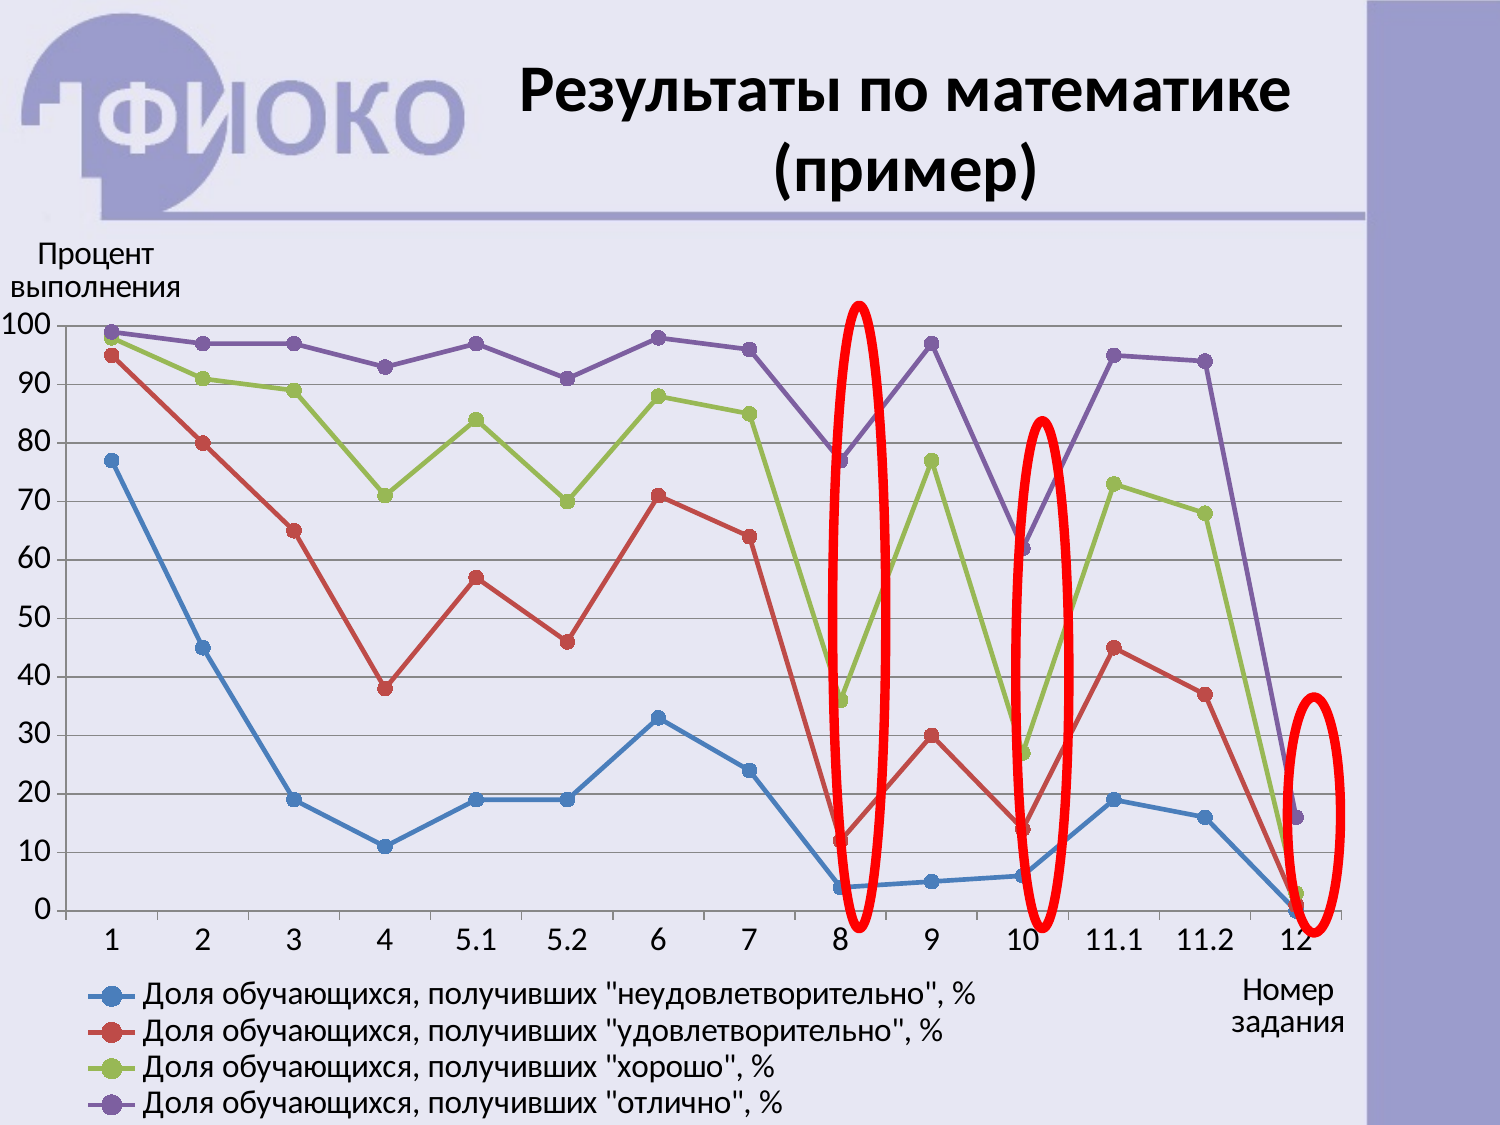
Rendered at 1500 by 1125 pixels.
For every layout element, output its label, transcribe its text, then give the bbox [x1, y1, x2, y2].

chart [0, 226, 1500, 1125]
text_box Результаты по математике (пример) [442, 54, 1369, 194]
picture [0, 0, 1500, 226]
